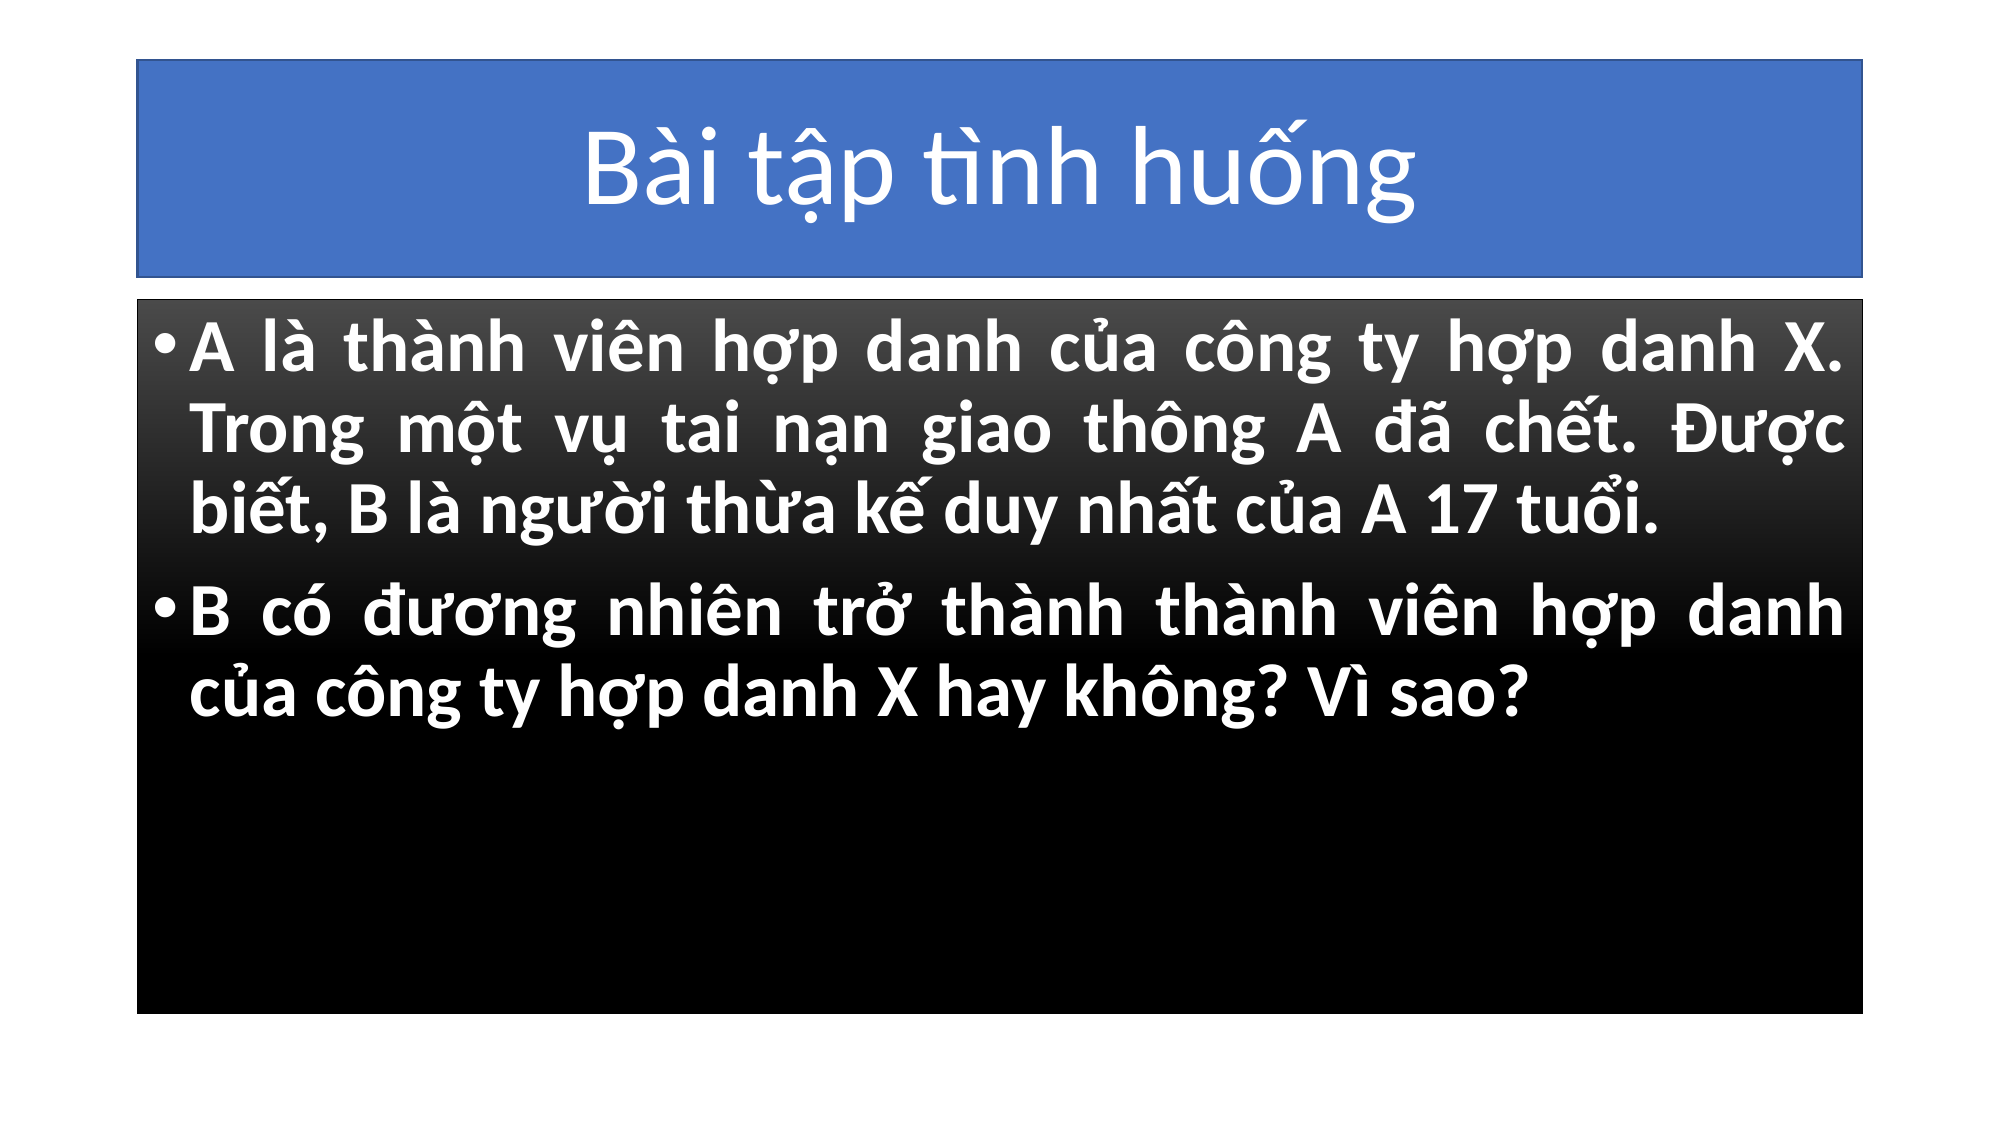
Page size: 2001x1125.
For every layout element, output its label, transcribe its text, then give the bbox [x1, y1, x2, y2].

title Bài tập tình huống [136, 59, 1863, 278]
list A là thành viên hợp danh của công ty hợp danh X. Trong một vụ tai nạn giao thông A đã chết. Được biết, B là người thừa kế duy nhất của A 17 tuổi. B có đương nhiên trở thành thành viên hợp danh của công ty hợp danh X hay không? Vì sao? [137, 299, 1863, 1014]
